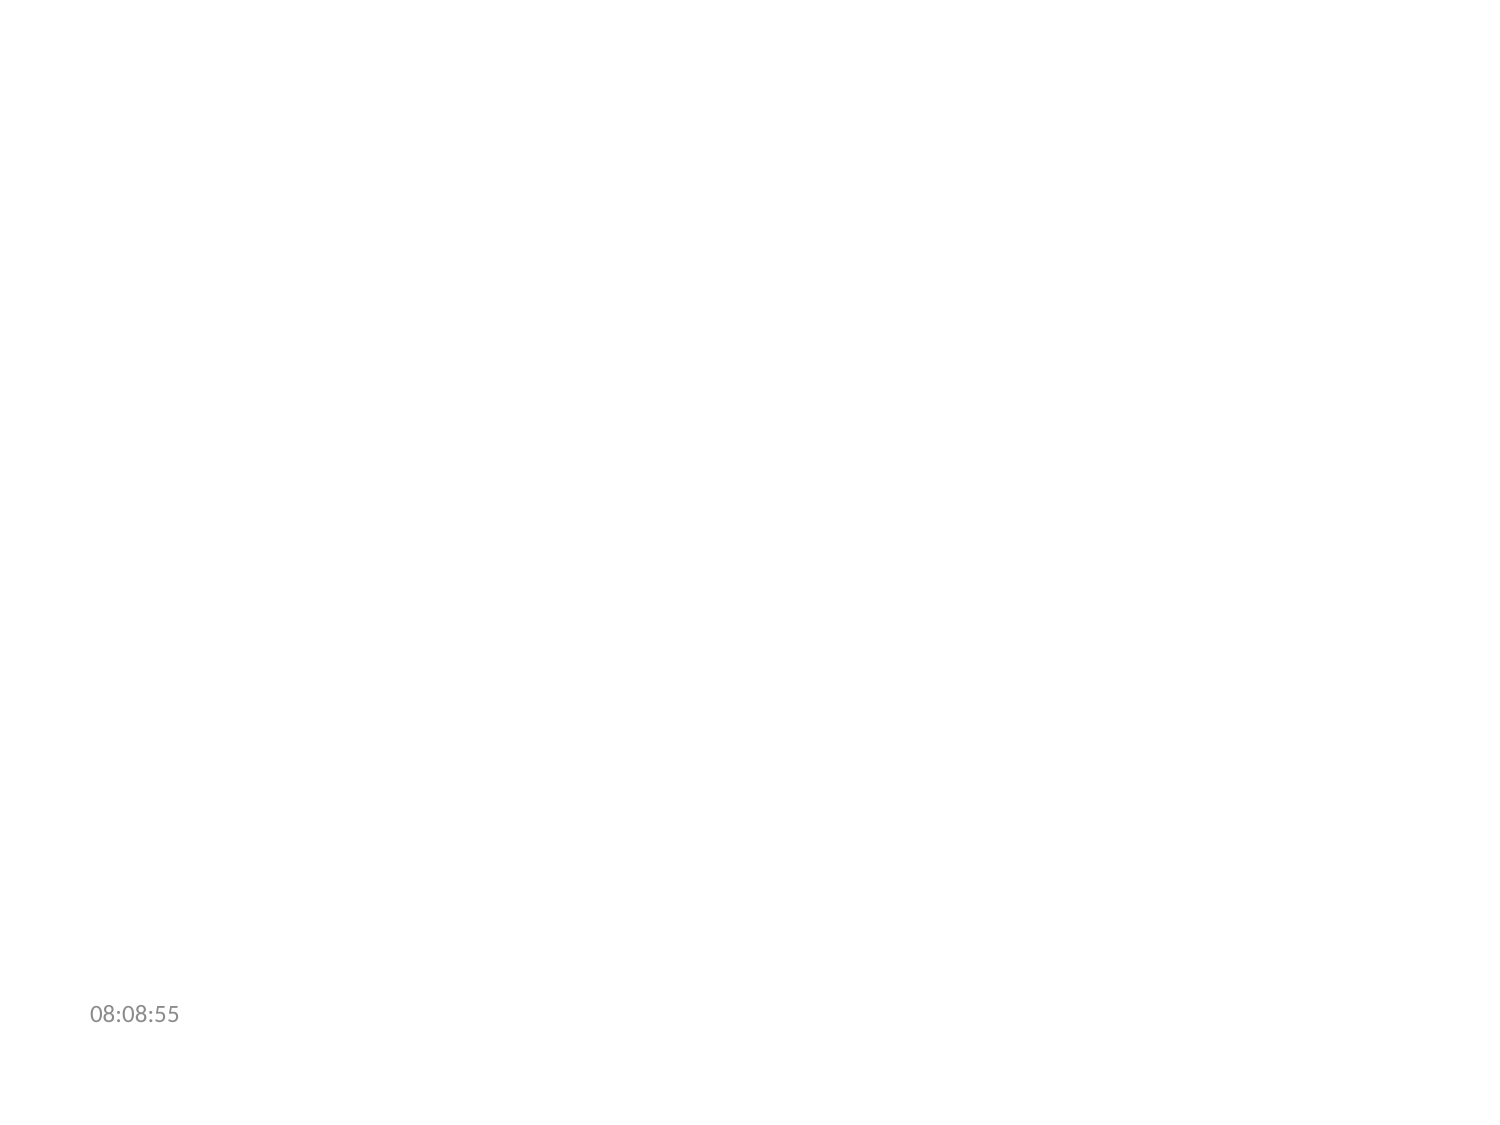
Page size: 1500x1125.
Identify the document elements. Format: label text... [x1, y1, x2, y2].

text_box 15:35:09 [75, 982, 425, 1043]
